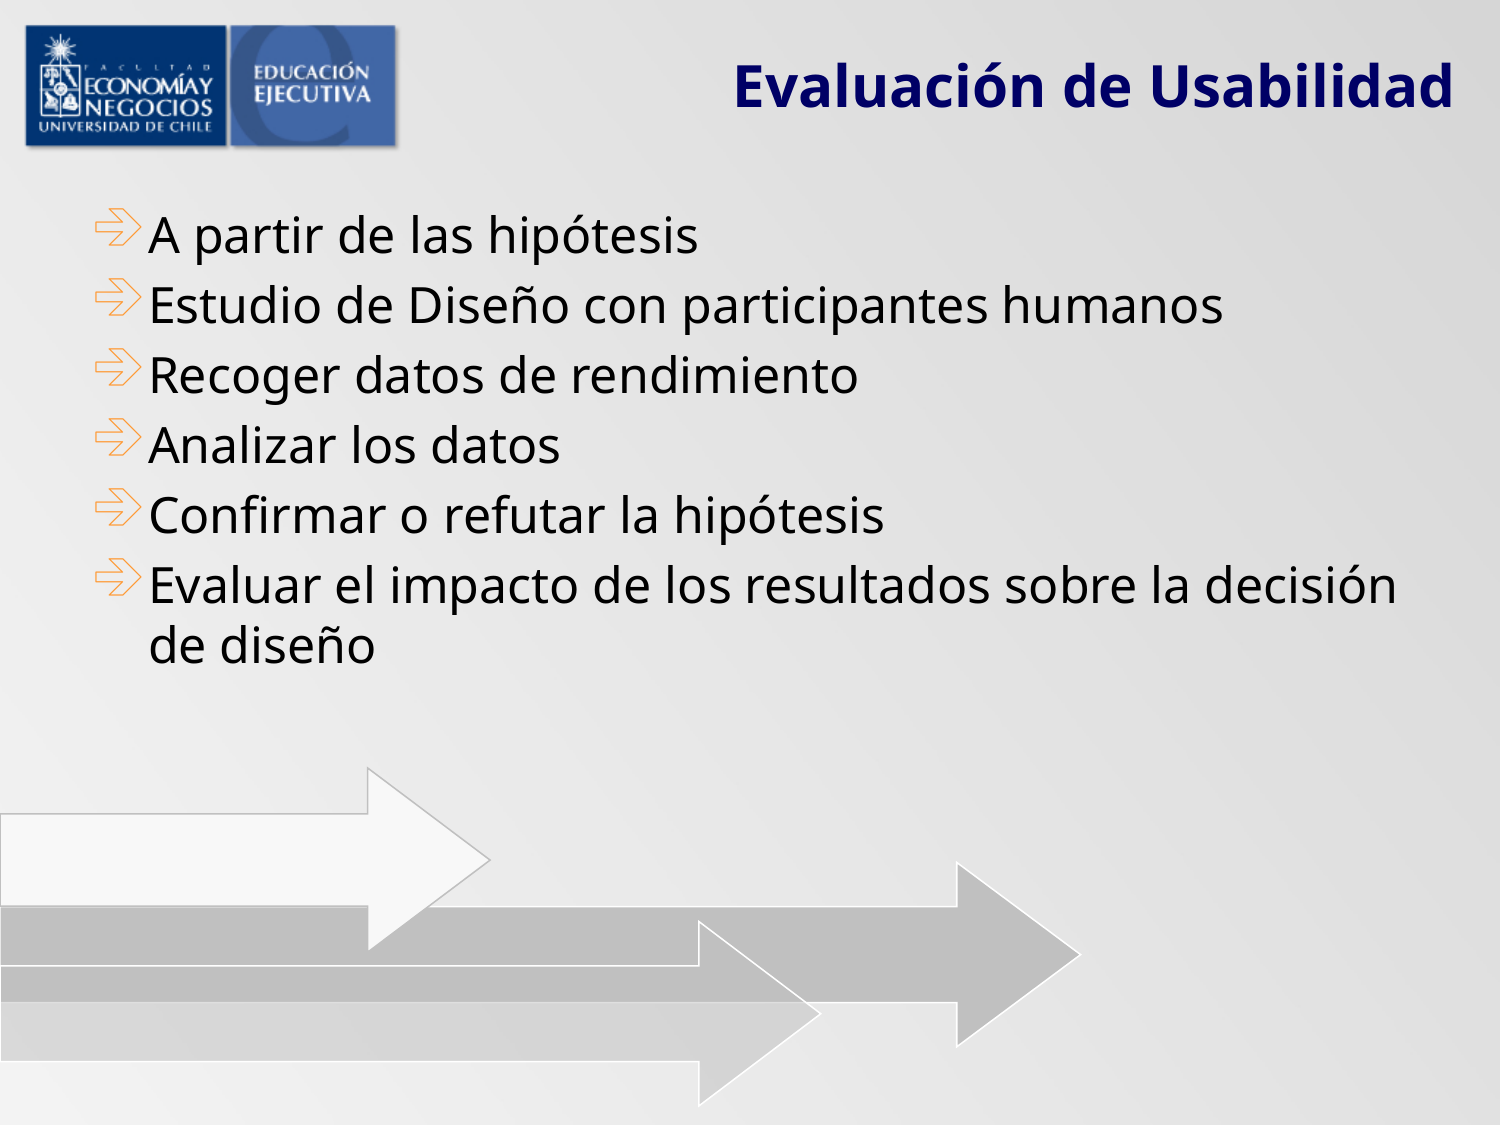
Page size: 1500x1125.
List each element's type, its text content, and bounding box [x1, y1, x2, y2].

list A partir de las hipótesis Estudio de Diseño con participantes humanos Recoger datos de rendimiento Analizar los datos Confirmar o refutar la hipótesis Evaluar el impacto de los resultados sobre la decisión de diseño [76, 196, 1471, 1012]
picture [0, 0, 1500, 1125]
title Evaluación de Usabilidad [395, 18, 1471, 150]
